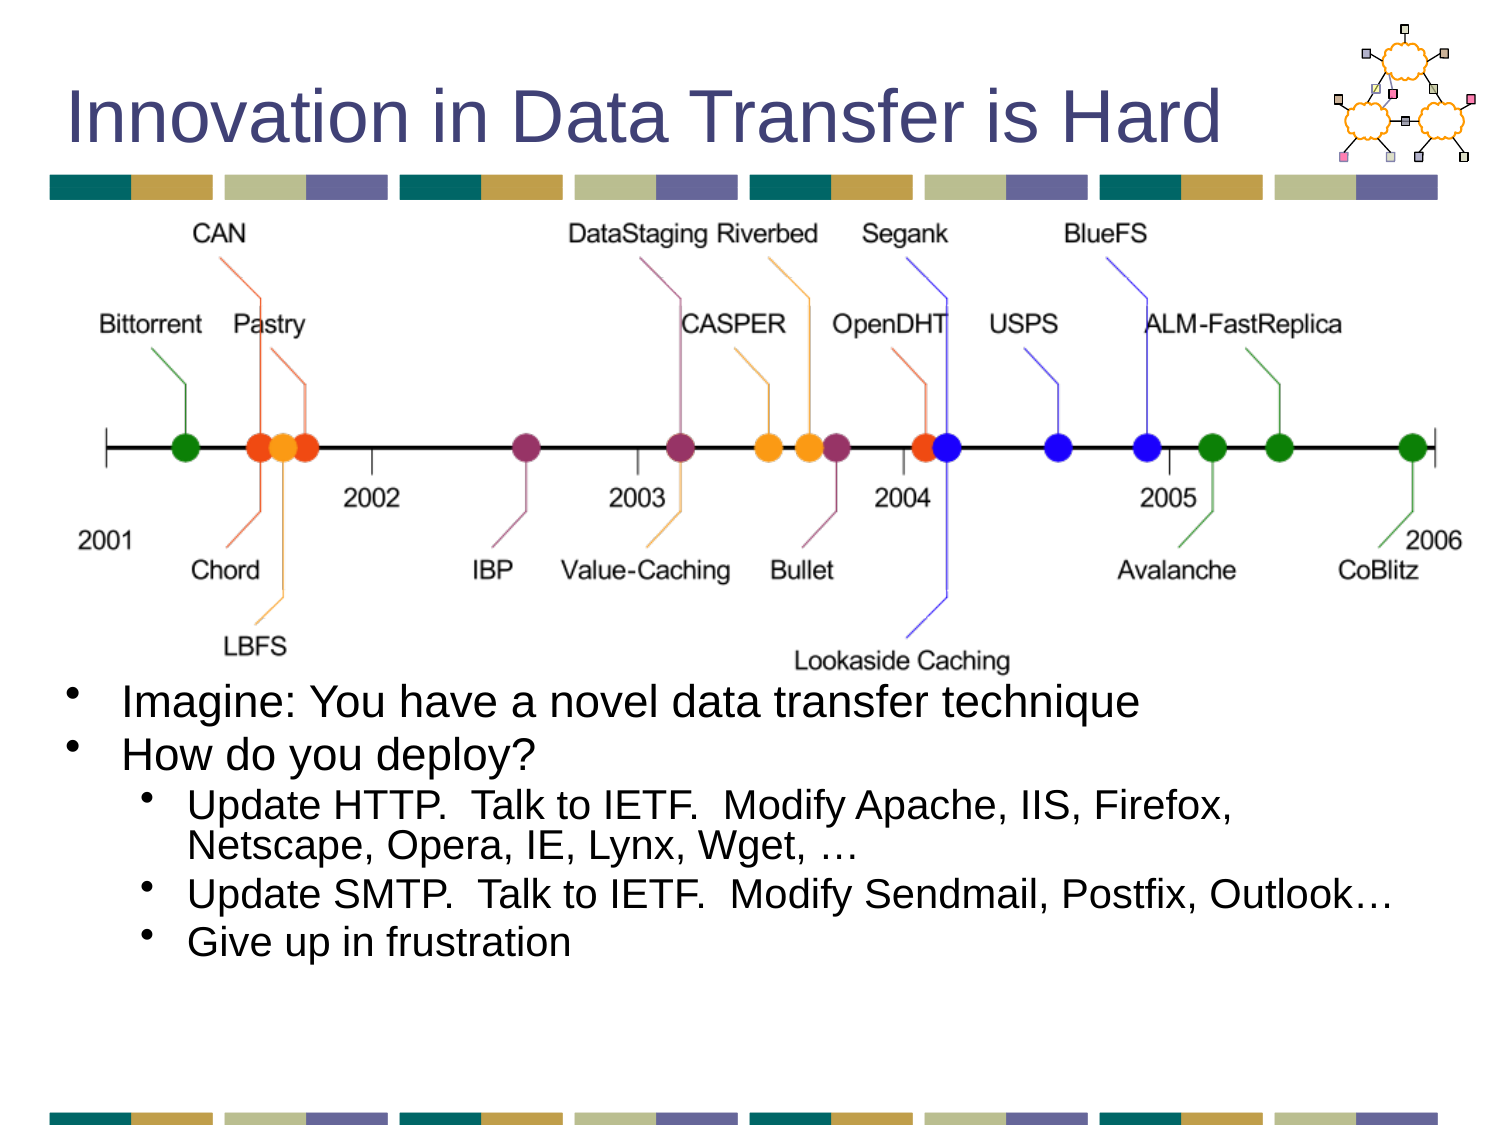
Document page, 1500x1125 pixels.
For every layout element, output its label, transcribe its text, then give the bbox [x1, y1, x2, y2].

list Imagine: You have a novel data transfer technique How do you deploy? Update HTTP. Talk to IETF. Modify Apache, IIS, Firefox, Netscape, Opera, IE, Lynx, Wget, … Update SMTP. Talk to IETF. Modify Sendmail, Postfix, Outlook… Give up in frustration [50, 675, 1438, 1050]
picture [74, 179, 1467, 713]
title Innovation in Data Transfer is Hard [50, 62, 1438, 163]
